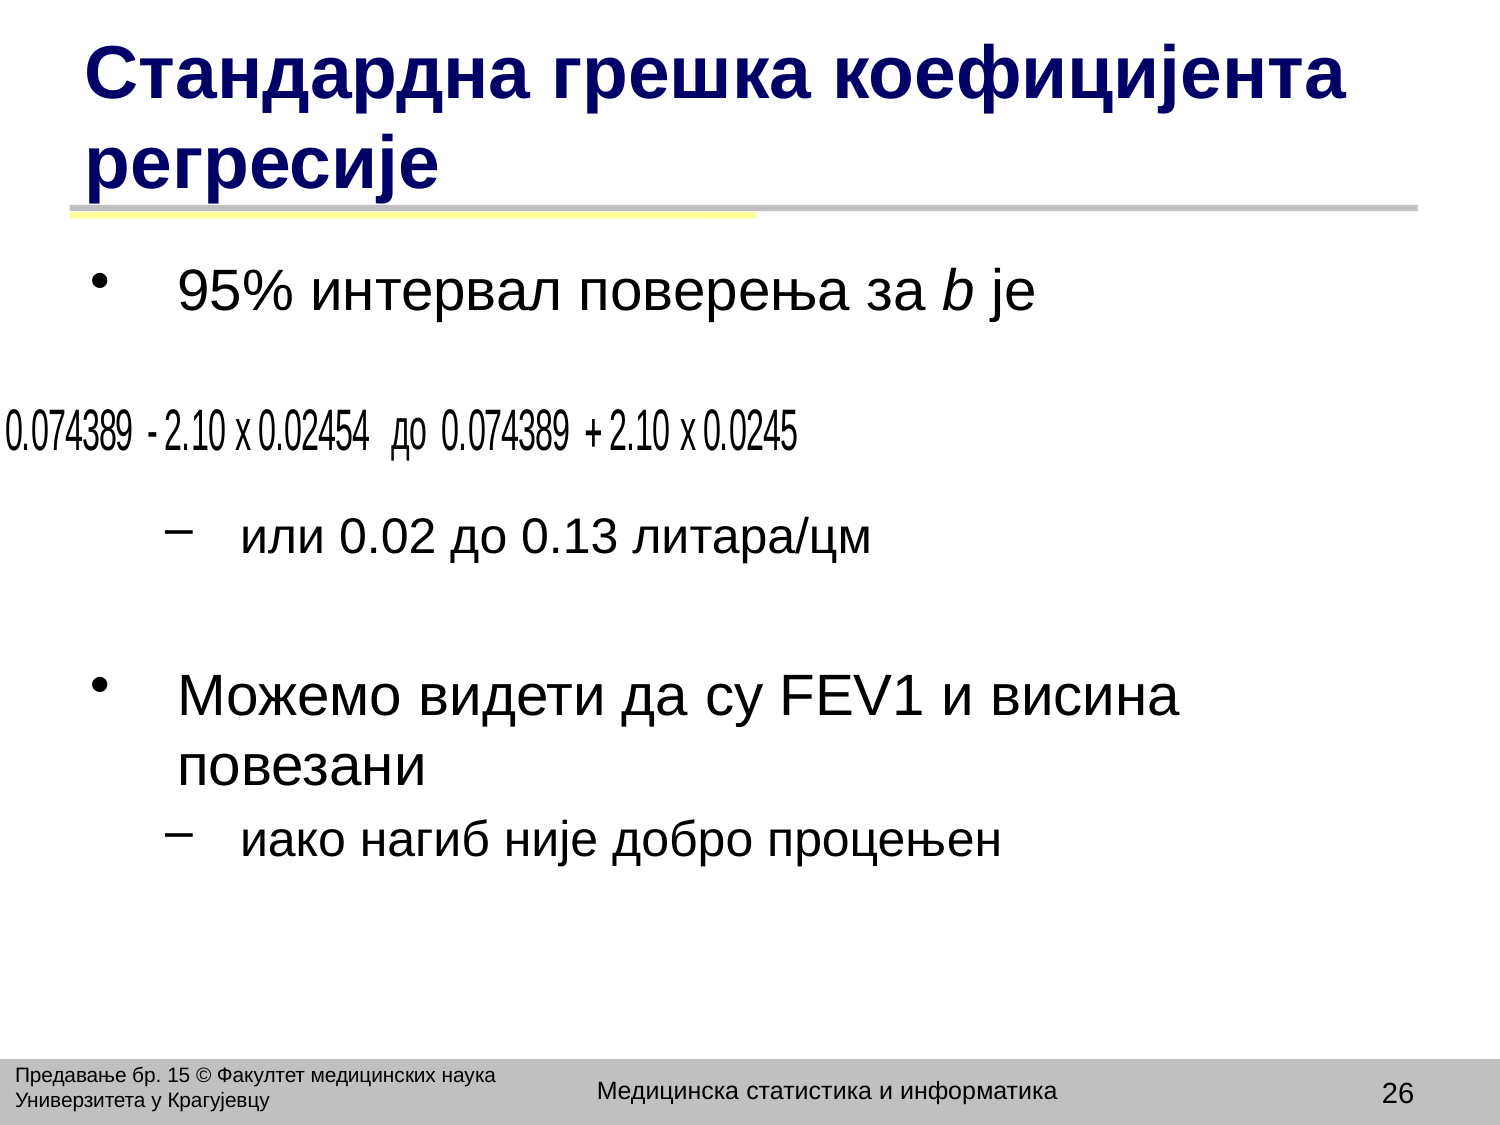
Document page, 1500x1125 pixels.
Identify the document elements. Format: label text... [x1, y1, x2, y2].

title Стандардна грешка коефицијента регресије [69, 19, 1426, 208]
slide_number Предавање бр. 15 © Факултет медицинских наука Универзитета у Крагујевцу [0, 1053, 616, 1108]
slide_number 26 [1164, 1066, 1430, 1125]
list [0, 355, 1460, 468]
list 95% интервал поверења за b је или 0.02 до 0.13 литара/цм Можемо видети да су FEV1 и висина повезани иако нагиб није добро процењен [74, 477, 1360, 1021]
list 95% интервал поверења за b је или 0.02 до 0.13 литара/цм Можемо видети да су FEV1 и висина повезани иако нагиб није добро процењен [74, 244, 1360, 354]
footer Медицинска статистика и информатика [512, 1066, 1144, 1125]
